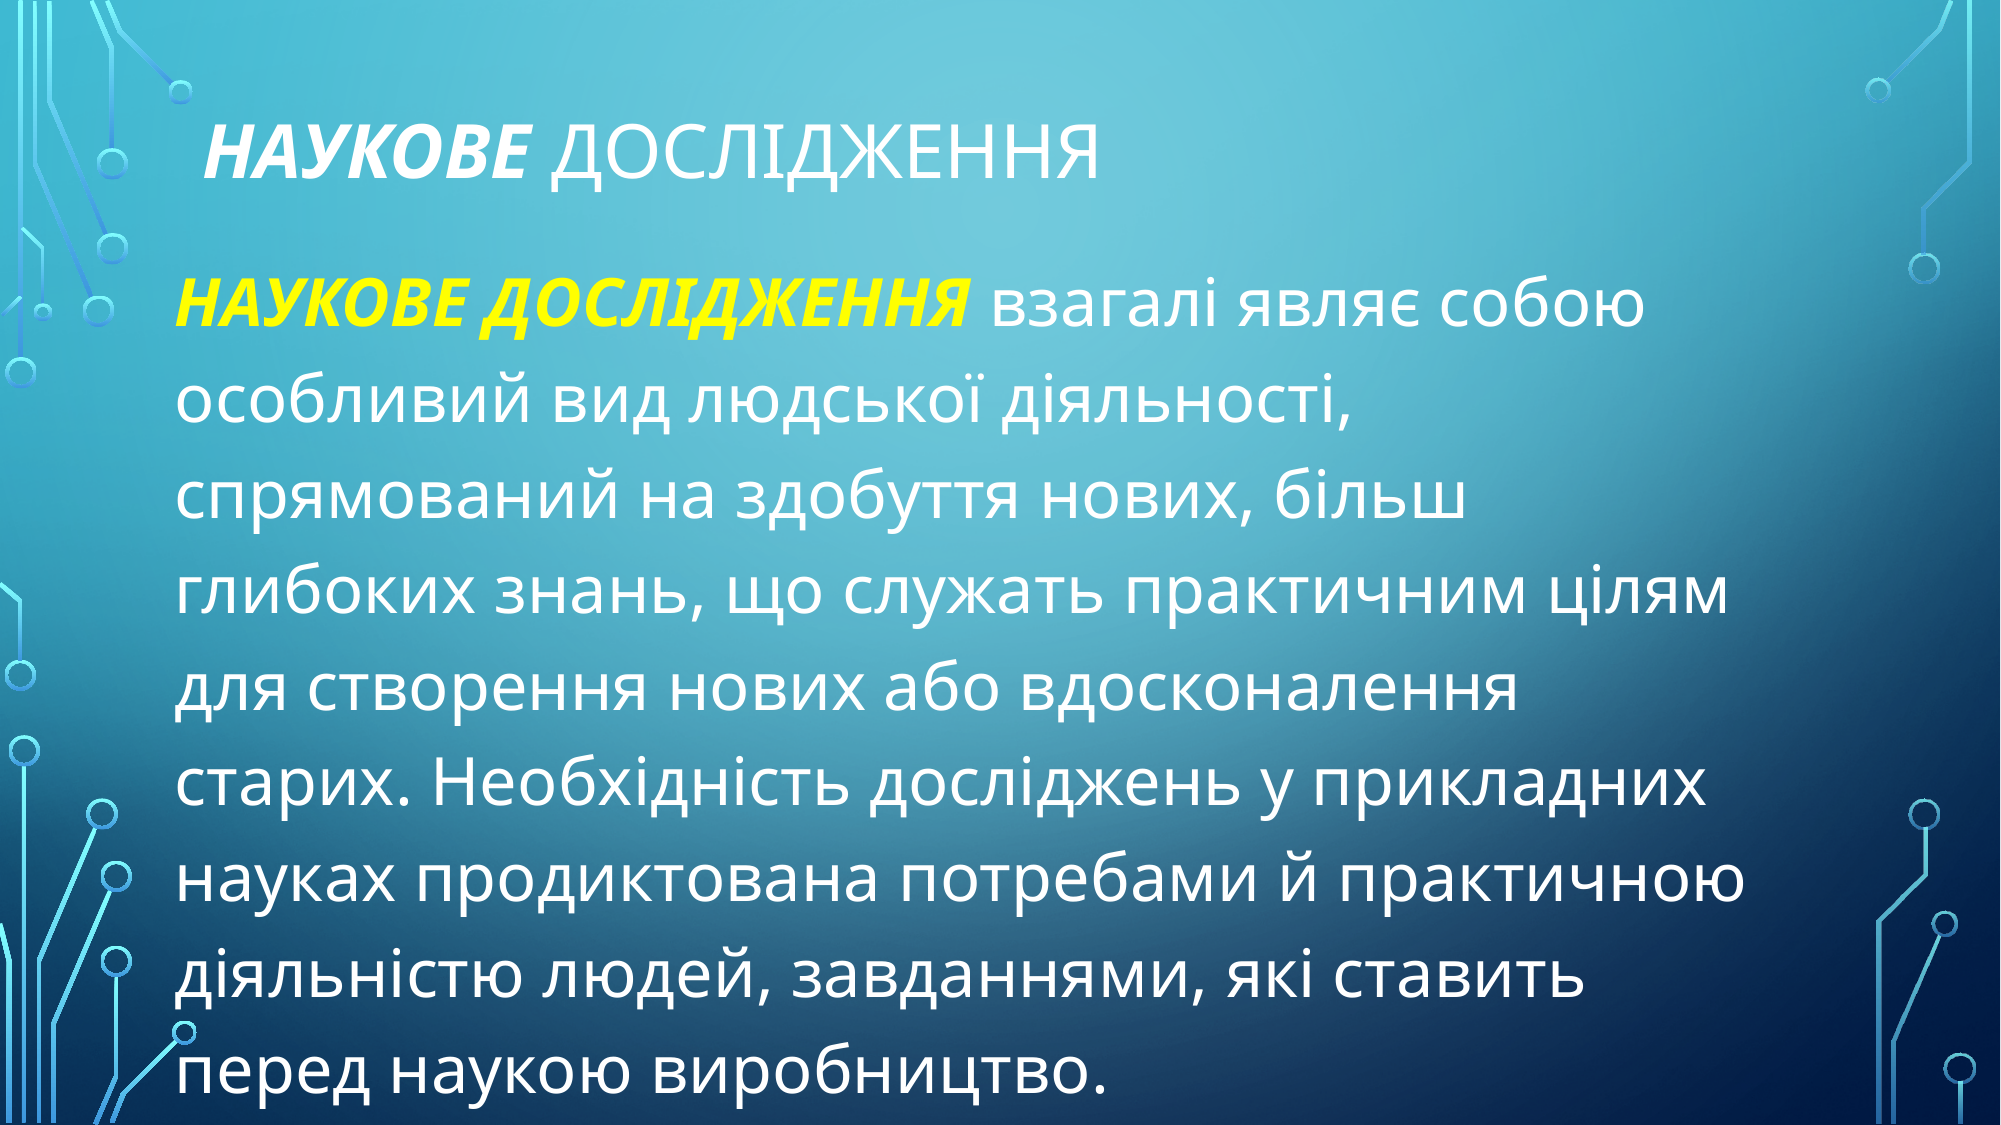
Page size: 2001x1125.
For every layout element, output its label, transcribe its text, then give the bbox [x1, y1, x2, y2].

list НАУКОВЕ ДОСЛІДЖЕННЯ взагалі являє собою особливий вид людської діяльності, спрямований на здобуття нових, більш глибоких знань, що служать практичним цілям для створення нових або вдосконалення старих. Необхідність досліджень у прикладних науках продиктована потребами й практичною діяльністю людей, завданнями, які ставить перед наукою виробництво. [160, 236, 1786, 818]
title Наукове дослідження [187, 32, 1813, 276]
